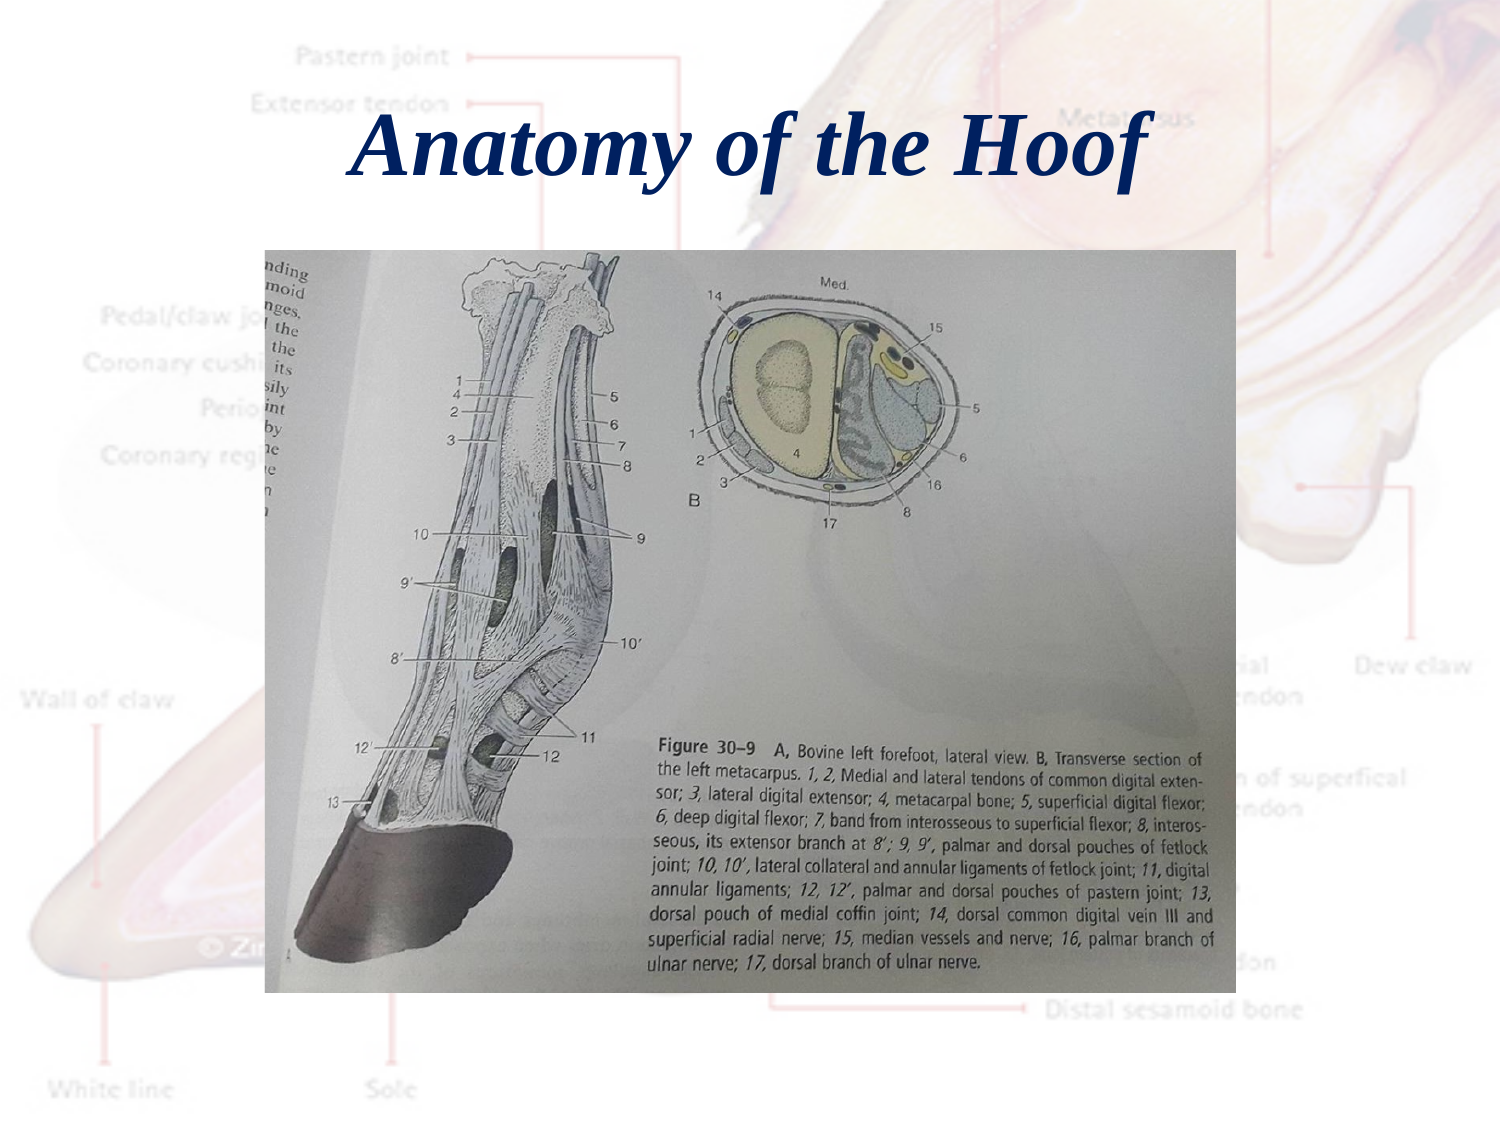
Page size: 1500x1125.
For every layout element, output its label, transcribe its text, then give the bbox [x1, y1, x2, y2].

title Anatomy of the Hoof [75, 45, 1425, 233]
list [263, 249, 1237, 993]
